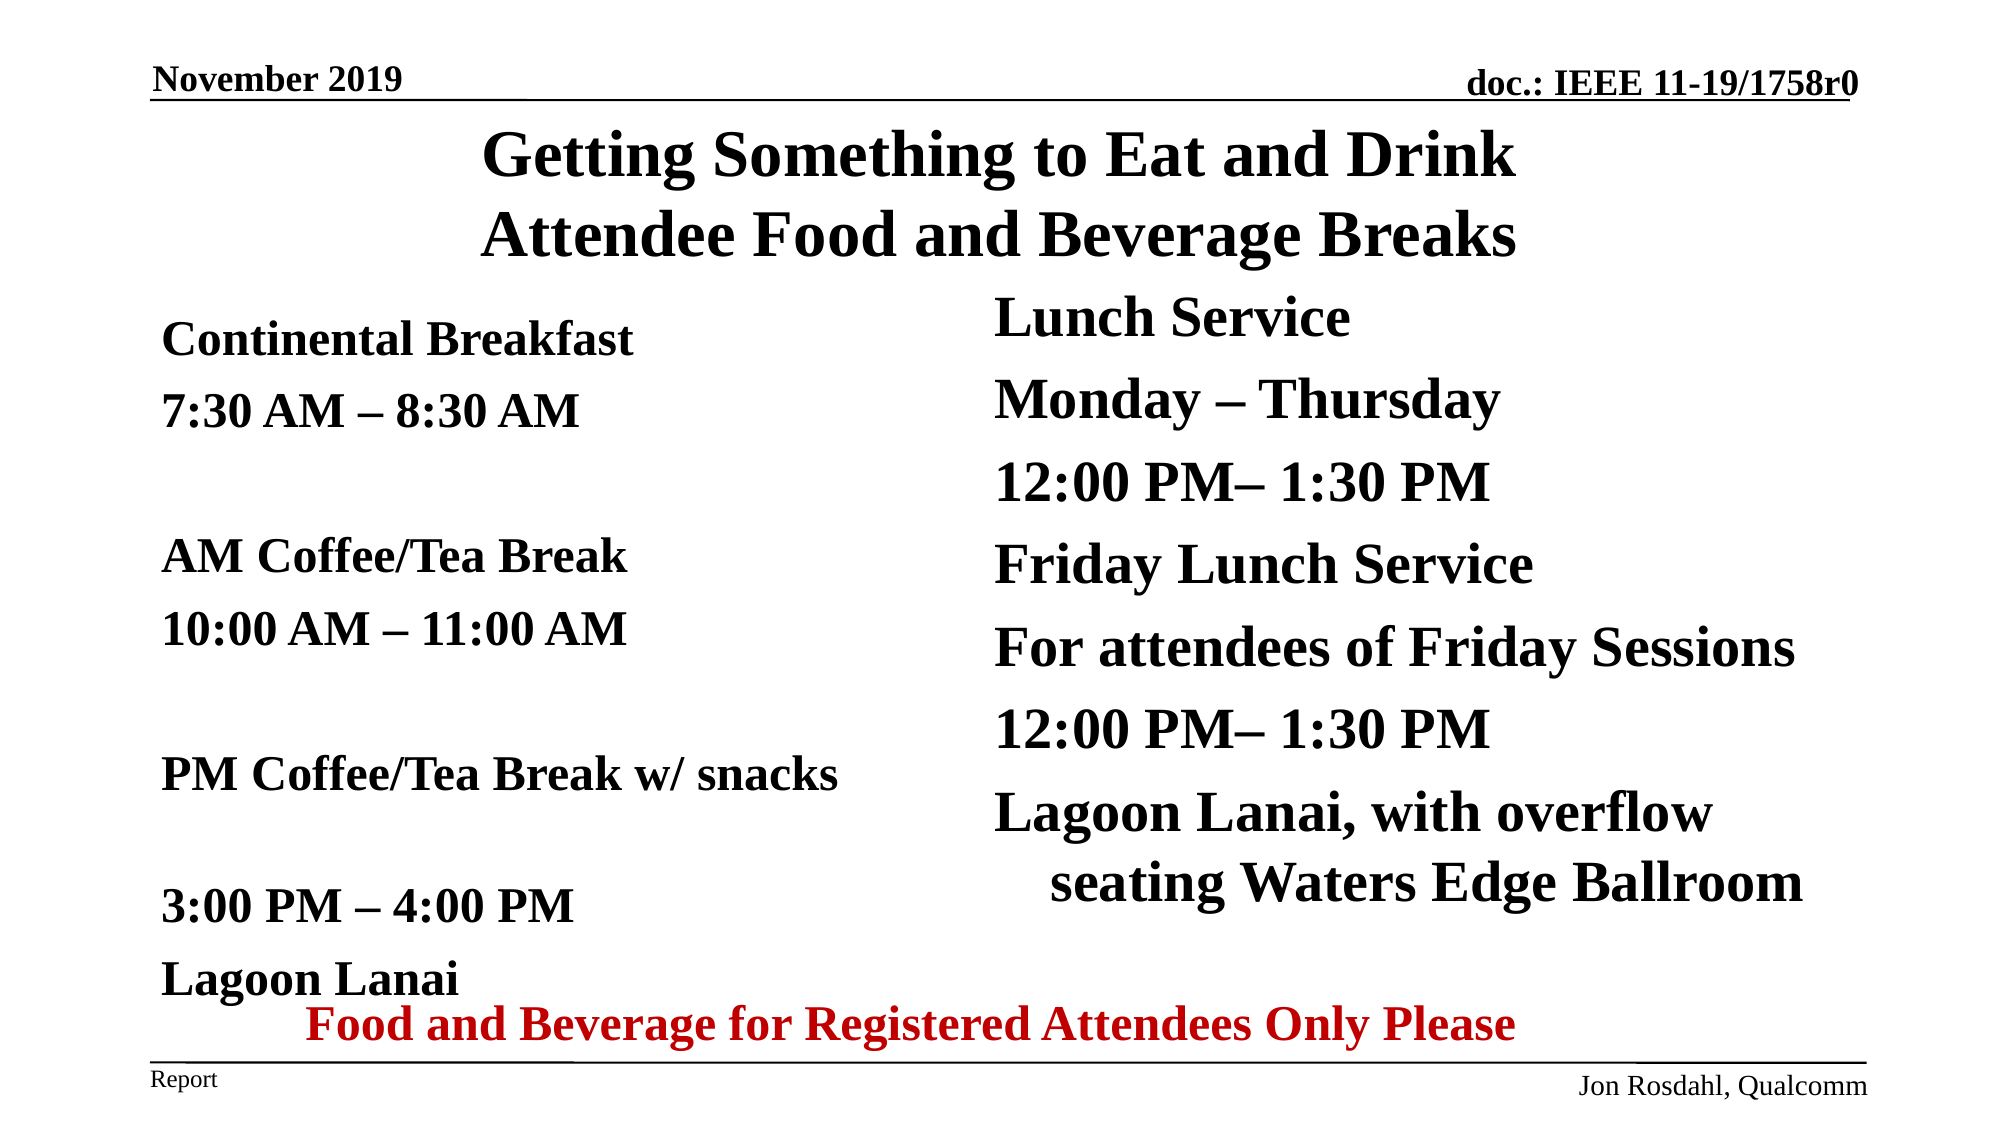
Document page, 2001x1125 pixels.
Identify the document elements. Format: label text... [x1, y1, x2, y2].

text_box Food and Beverage for Registered Attendees Only Please [290, 982, 1710, 1058]
list Continental Breakfast 7:30 AM – 8:30 AM AM Coffee/Tea Break 10:00 AM – 11:00 AM PM Coffee/Tea Break w/ snacks 3:00 PM – 4:00 PM Lagoon Lanai [145, 297, 978, 984]
title Getting Something to Eat and Drink Attendee Food and Beverage Breaks [149, 112, 1850, 267]
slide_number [152, 54, 563, 100]
footer Jon Rosdahl, Qualcomm [1531, 1066, 1869, 1108]
list Lunch Service Monday – Thursday 12:00 PM– 1:30 PM Friday Lunch Service For attendees of Friday Sessions 12:00 PM– 1:30 PM Lagoon Lanai, with overflow seating Waters Edge Ballroom [978, 270, 1869, 984]
